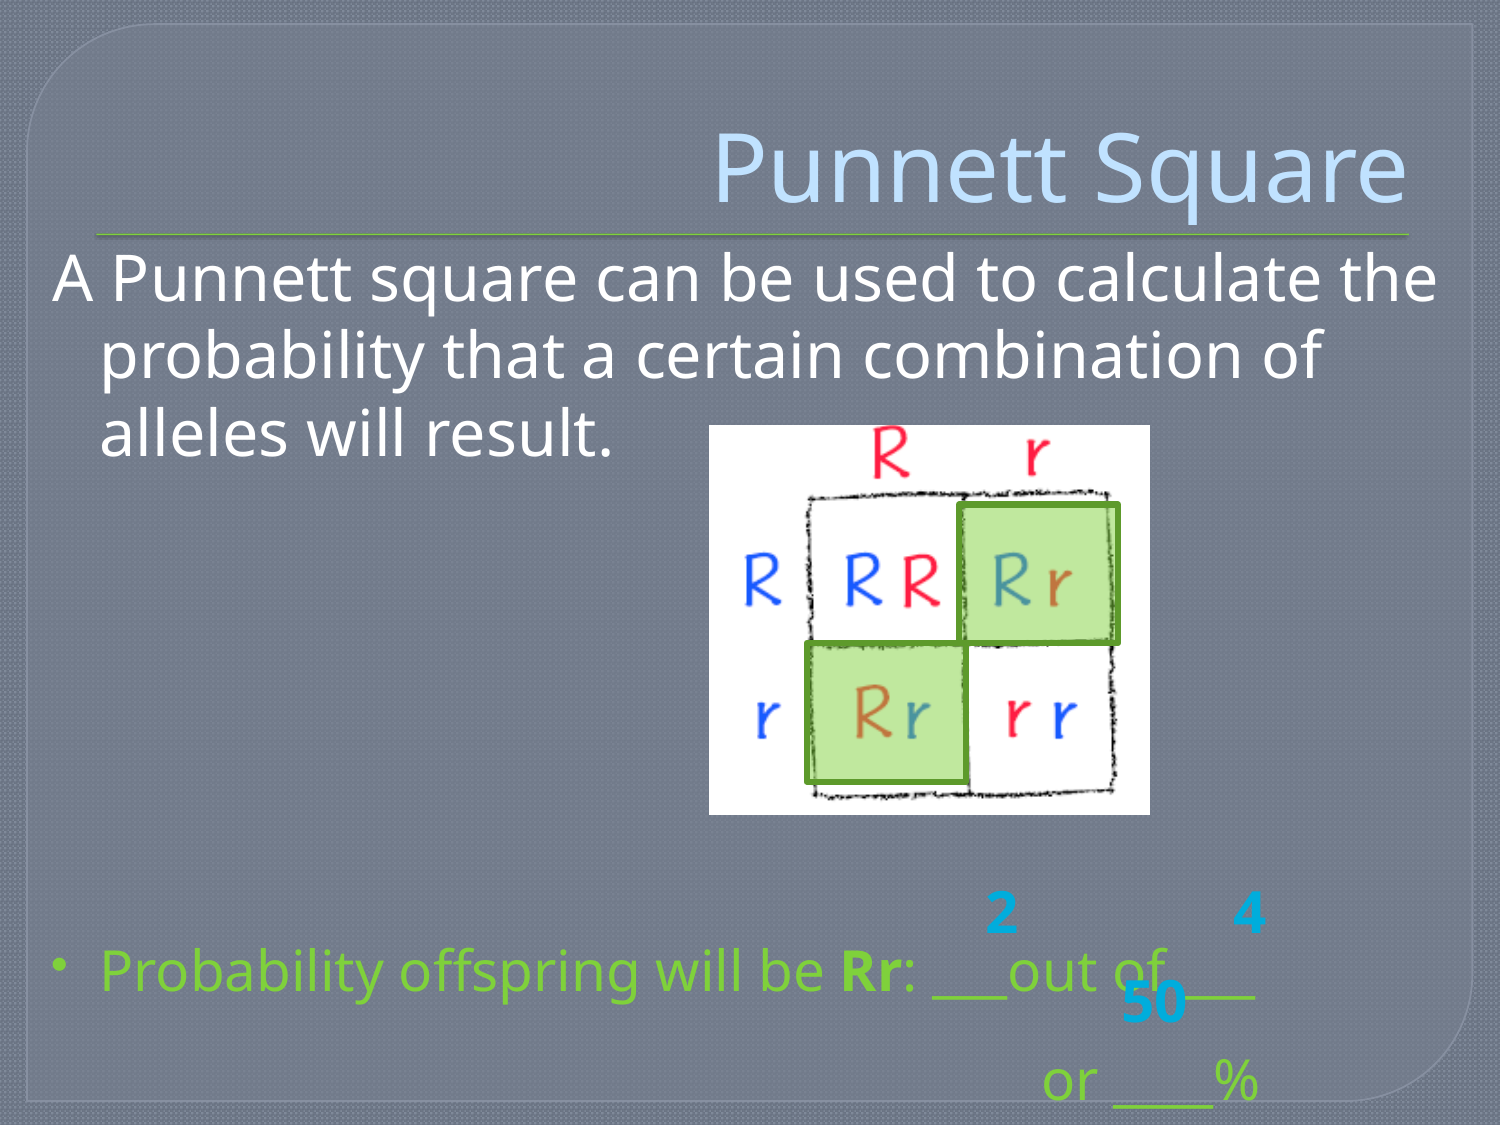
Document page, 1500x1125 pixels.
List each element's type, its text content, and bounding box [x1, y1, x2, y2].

picture [709, 424, 1150, 815]
title Punnett Square [75, 41, 1425, 229]
list A Punnett square can be used to calculate the probability that a certain combination of alleles will result. Probability offspring will be Rr: ___out of ___ or ____% [38, 229, 1500, 1125]
text_box 4 [1218, 868, 1282, 953]
text_box 2 [971, 868, 1034, 953]
text_box 50 [1106, 956, 1203, 1041]
